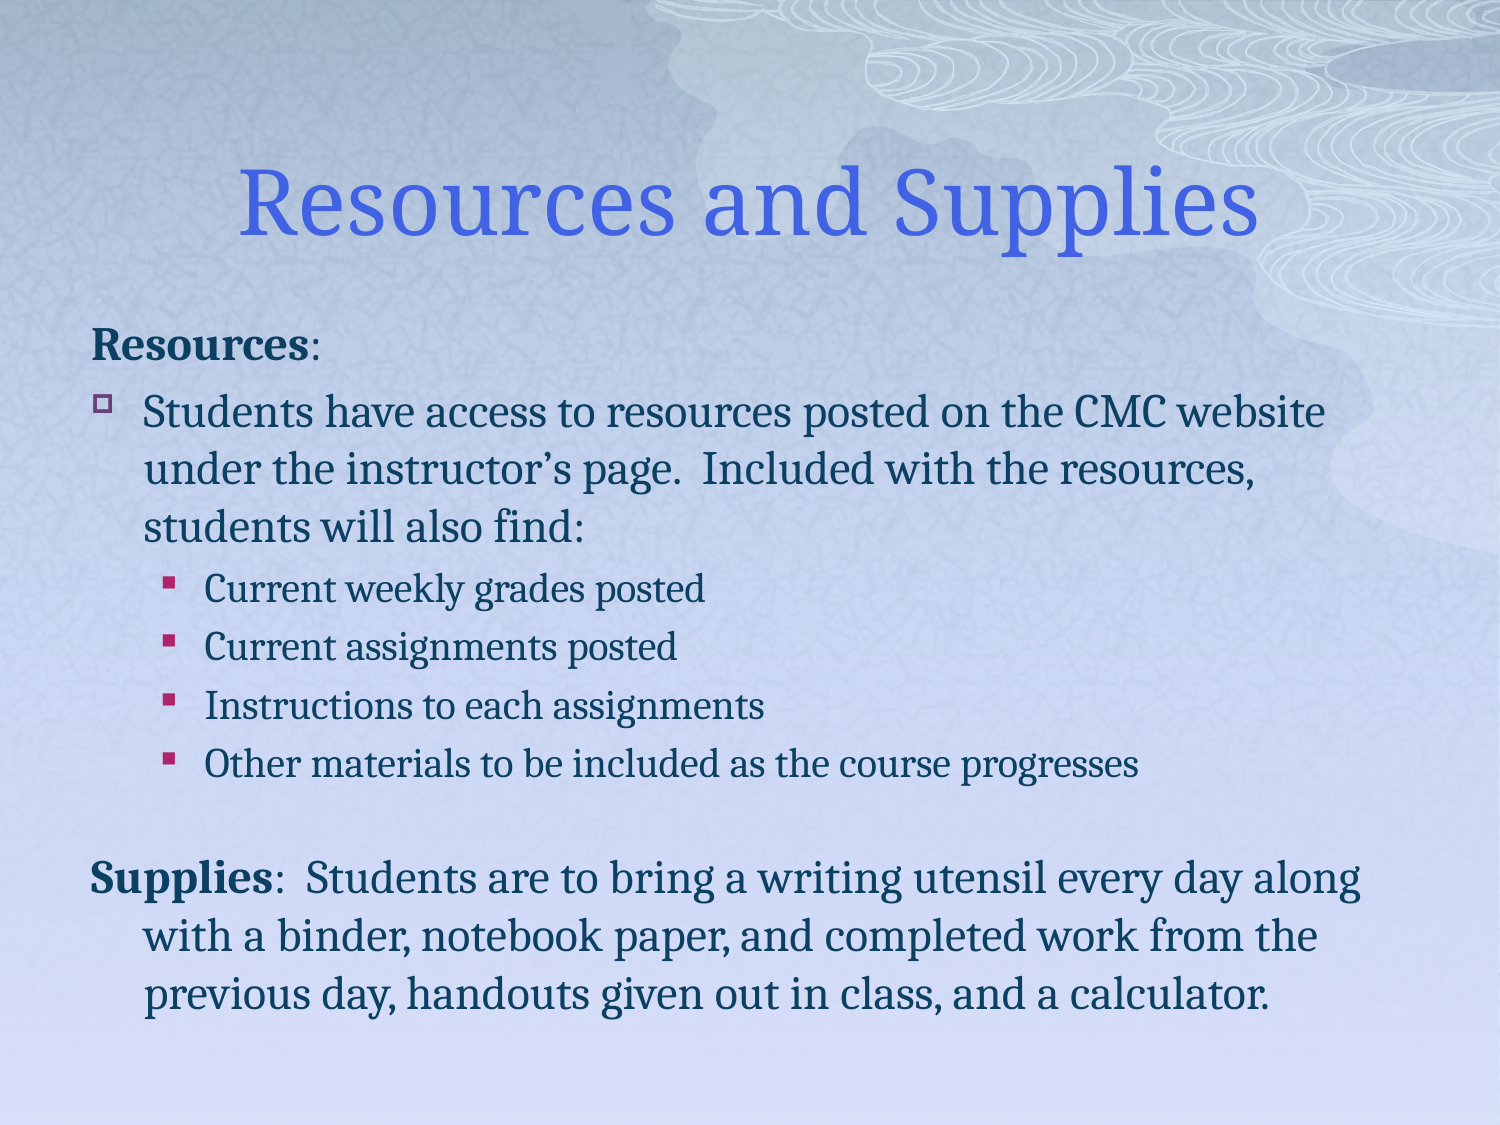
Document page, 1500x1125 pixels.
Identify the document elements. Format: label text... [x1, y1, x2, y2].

title Resources and Supplies [75, 105, 1425, 293]
list Resources: Students have access to resources posted on the CMC website under the instructor’s page. Included with the resources, students will also find: Current weekly grades posted Current assignments posted Instructions to each assignments Other materials to be included as the course progresses Supplies: Students are to bring a writing utensil every day along with a binder, notebook paper, and completed work from the previous day, handouts given out in class, and a calculator. [76, 304, 1430, 1032]
